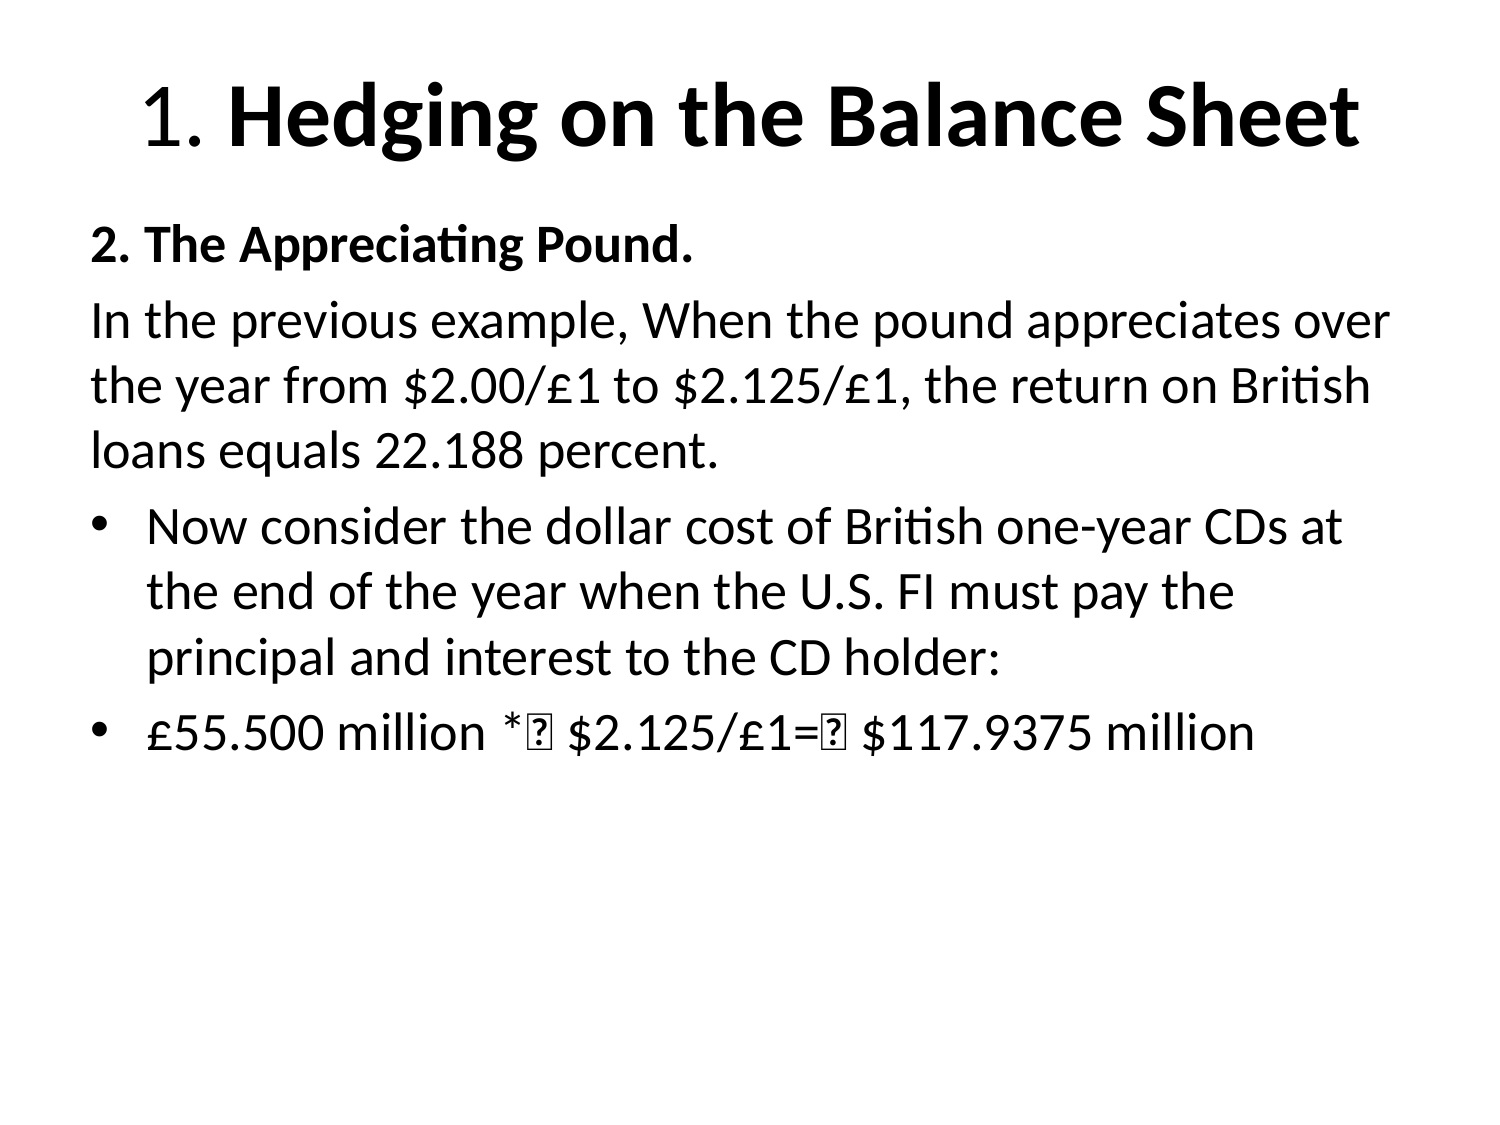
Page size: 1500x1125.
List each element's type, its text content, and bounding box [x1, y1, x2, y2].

list 2. The Appreciating Pound. In the previous example, When the pound appreciates over the year from $2.00/£1 to $2.125/£1, the return on British loans equals 22.188 percent. Now consider the dollar cost of British one-year CDs at the end of the year when the U.S. FI must pay the principal and interest to the CD holder: £55.500 million *􏰁 $2.125/£1=􏰀 $117.9375 million [75, 201, 1425, 1005]
title 1. Hedging on the Balance Sheet [75, 45, 1425, 176]
